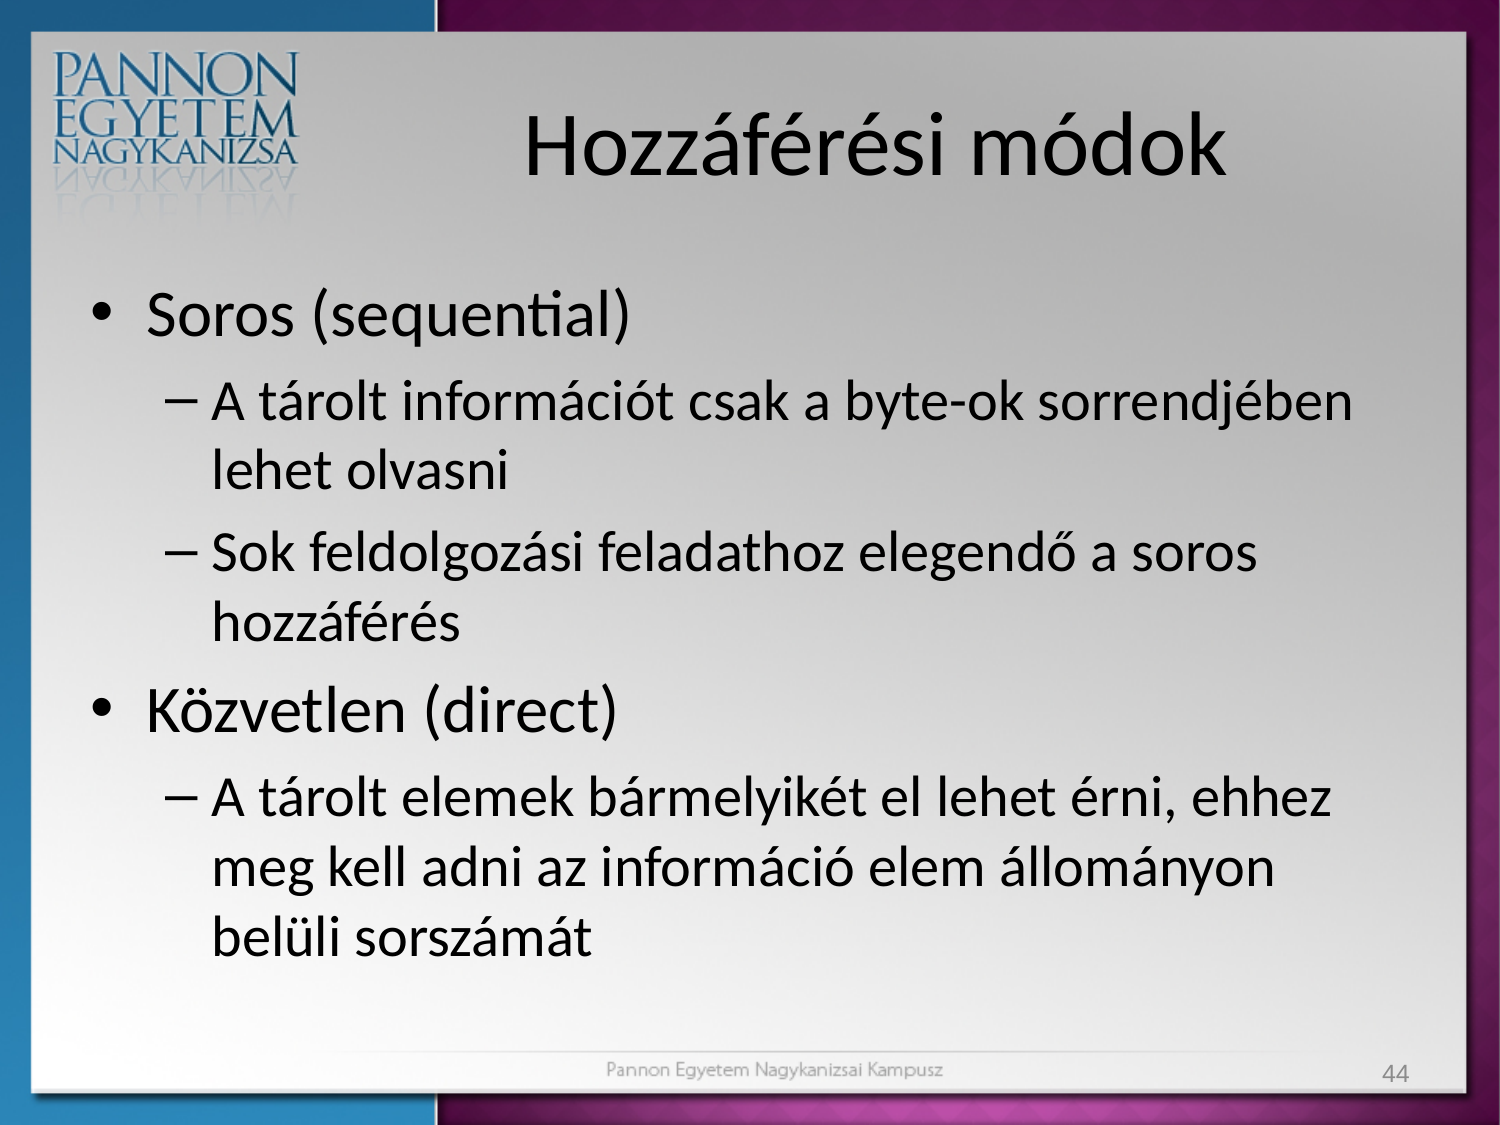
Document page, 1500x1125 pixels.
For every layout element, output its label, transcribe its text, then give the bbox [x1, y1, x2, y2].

picture [0, 0, 1500, 1125]
title Hozzáférési módok [328, 45, 1425, 233]
slide_number 44 [1074, 1042, 1425, 1103]
list Soros (sequential) A tárolt információt csak a byte-ok sorrendjében lehet olvasni Sok feldolgozási feladathoz elegendő a soros hozzáférés Közvetlen (direct) A tárolt elemek bármelyikét el lehet érni, ehhez meg kell adni az információ elem állományon belüli sorszámát [75, 262, 1425, 1038]
